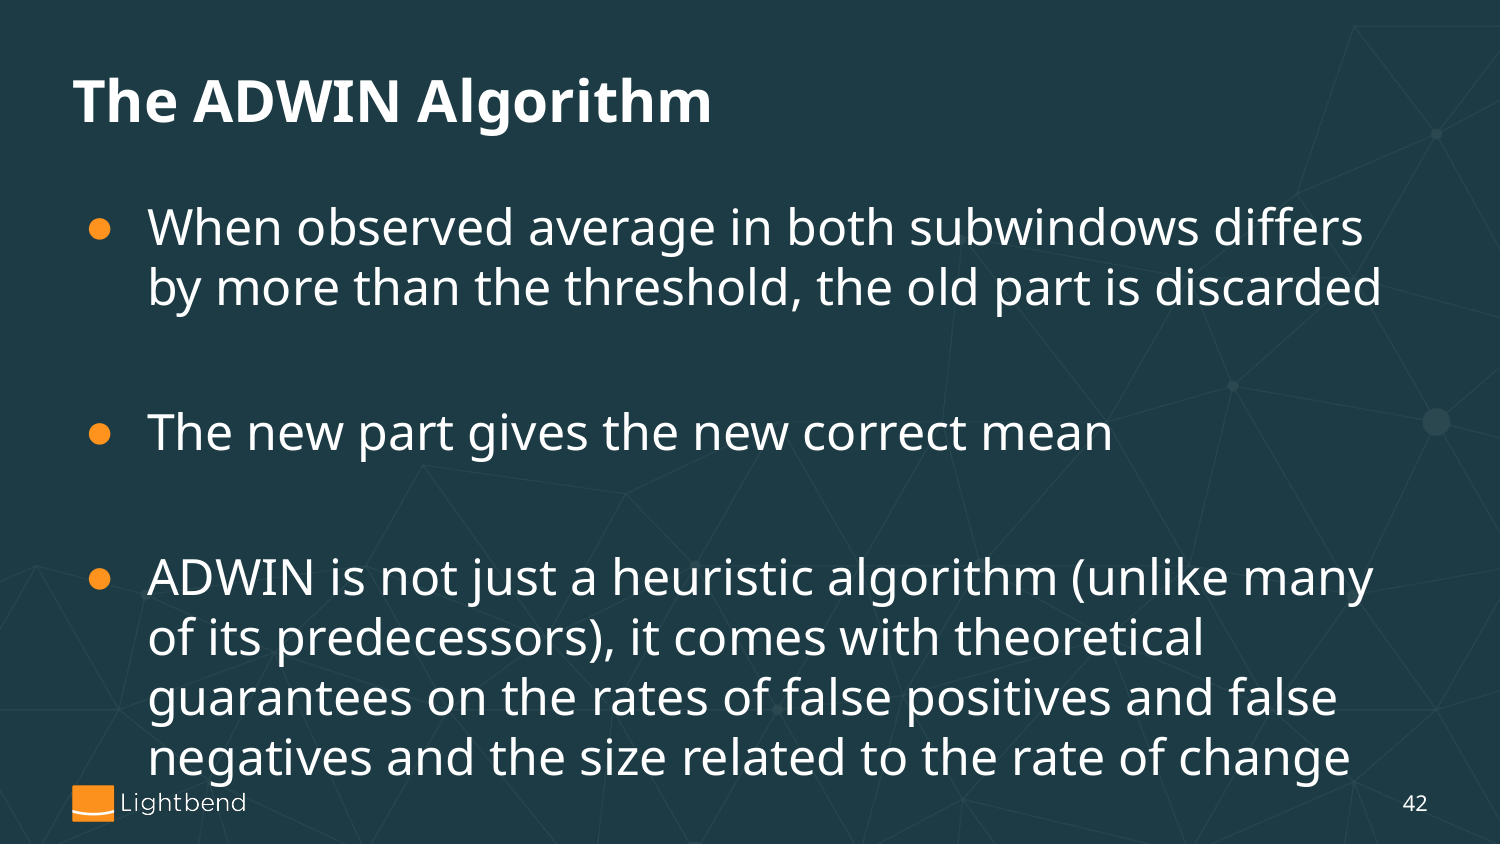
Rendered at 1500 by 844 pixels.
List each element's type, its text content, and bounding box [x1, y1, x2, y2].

list When observed average in both subwindows differs by more than the threshold, the old part is discarded The new part gives the new correct mean ADWIN is not just a heuristic algorithm (unlike many of its predecessors), it comes with theoretical guarantees on the rates of false positives and false negatives and the size related to the rate of change [72, 195, 1428, 760]
title The ADWIN Algorithm [72, 54, 1428, 153]
slide_number ‹#› [1090, 782, 1428, 827]
picture [72, 785, 245, 822]
